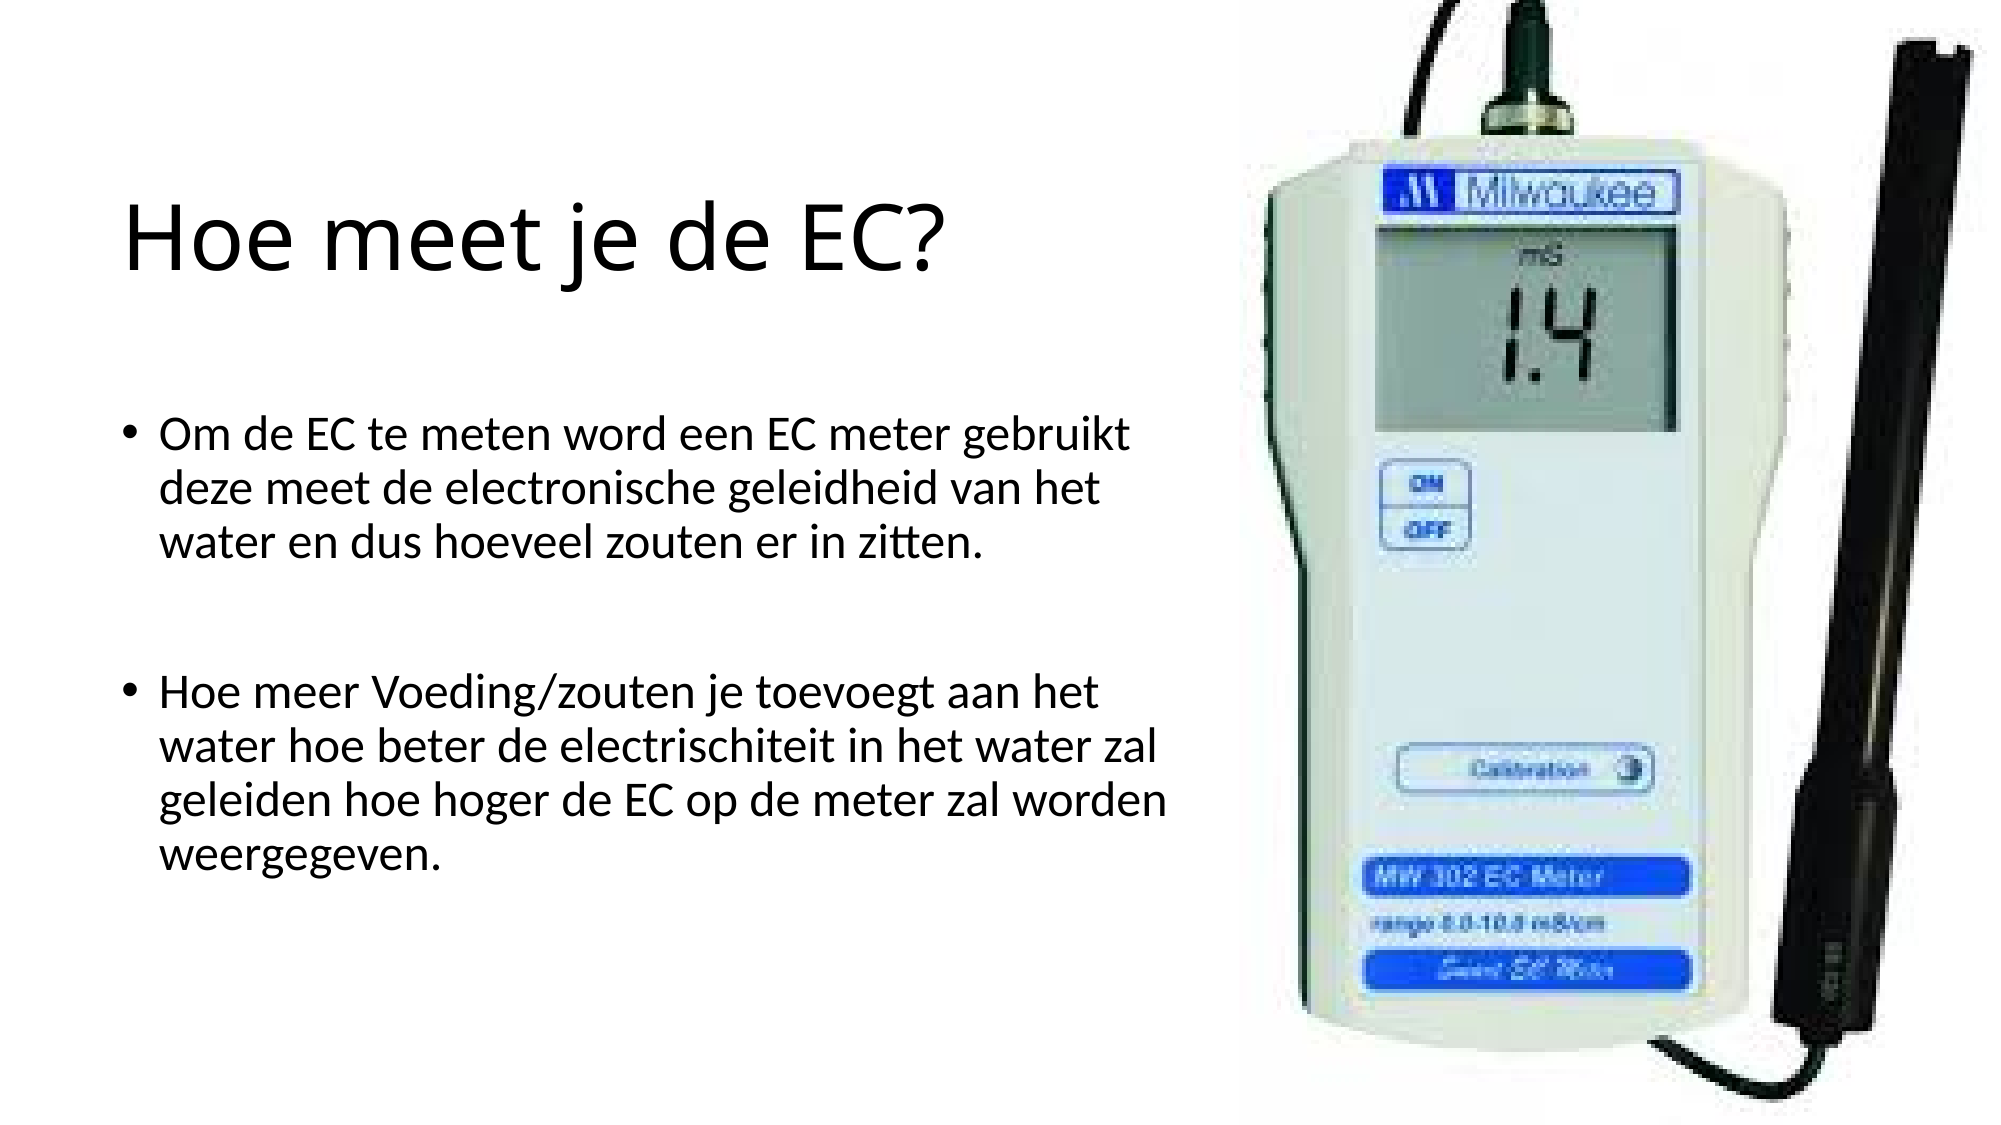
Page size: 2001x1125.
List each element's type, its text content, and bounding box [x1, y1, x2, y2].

title Hoe meet je de EC? [106, 103, 1187, 379]
list Om de EC te meten word een EC meter gebruikt deze meet de electronische geleidheid van het water en dus hoeveel zouten er in zitten. Hoe meer Voeding/zouten je toevoegt aan het water hoe beter de electrischiteit in het water zal geleiden hoe hoger de EC op de meter zal worden weergegeven. [106, 399, 1187, 1021]
picture [1239, 0, 2000, 1125]
